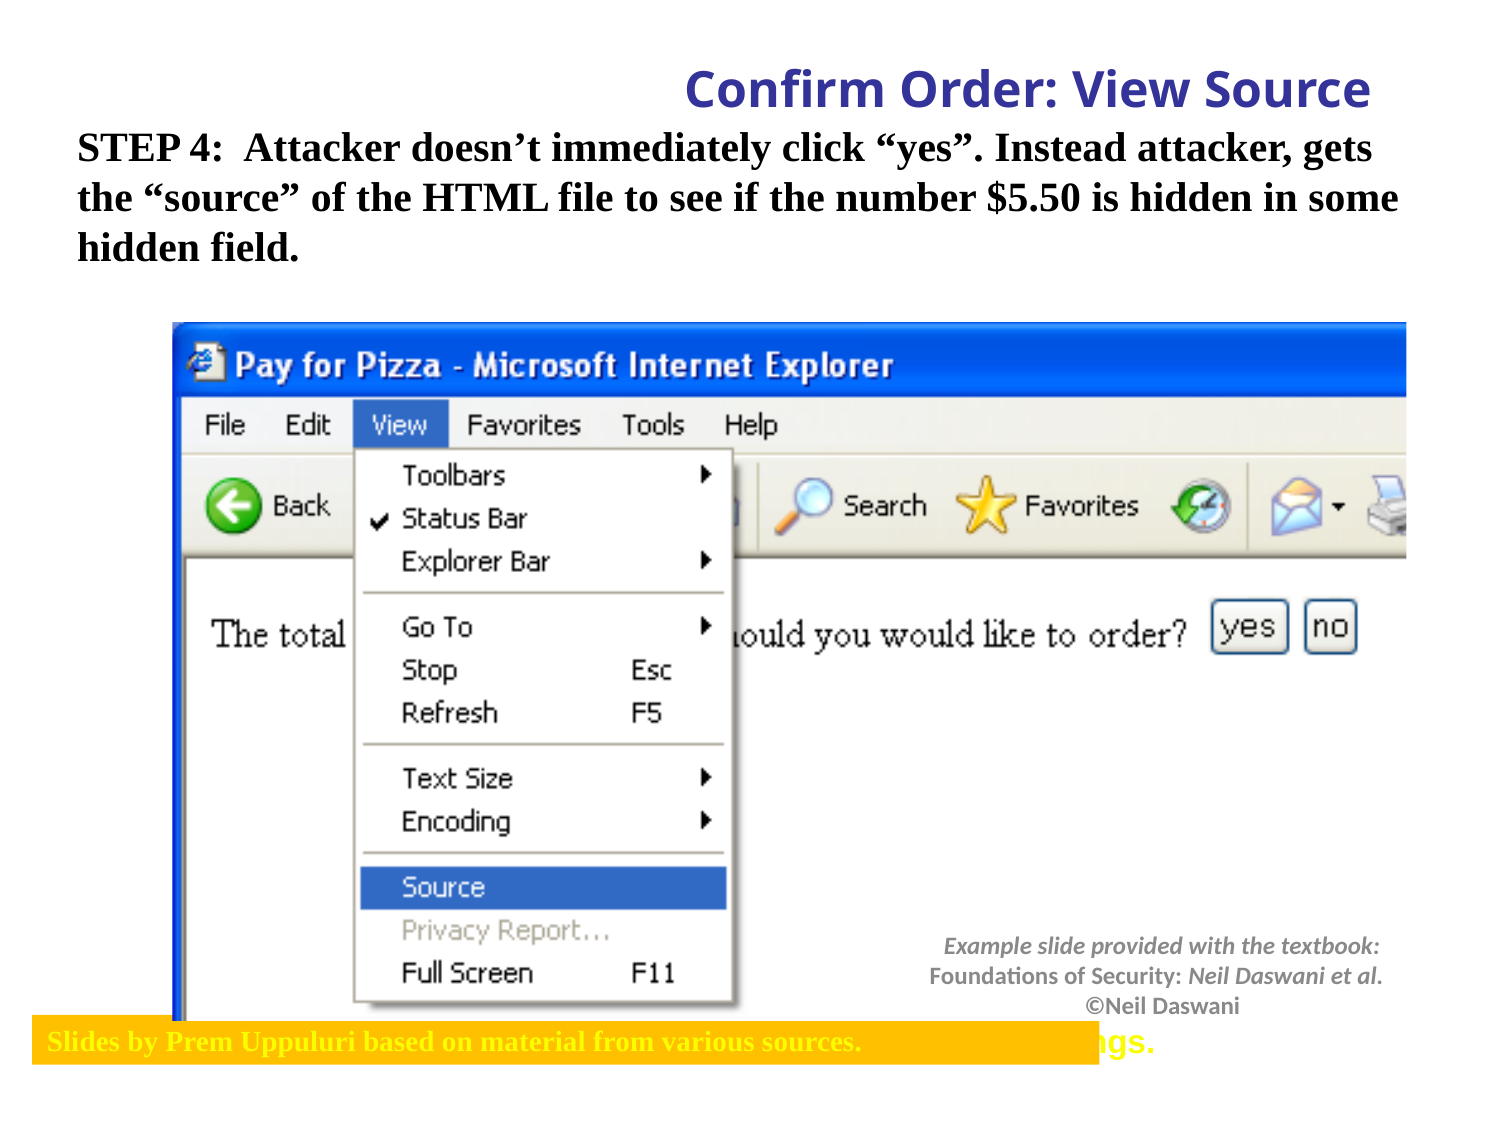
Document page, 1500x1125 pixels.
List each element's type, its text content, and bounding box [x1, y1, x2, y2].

picture [172, 322, 1407, 1021]
text_box STEP 4: Attacker doesn’t immediately click “yes”. Instead attacker, gets the “source” of the HTML file to see if the number $5.50 is hidden in some hidden field. [62, 112, 1425, 278]
text_box Example slide provided with the textbook: Foundations of Security: Neil Daswani et al. ©Neil Daswani [912, 911, 1413, 1039]
title Confirm Order: View Source [112, 24, 1388, 112]
